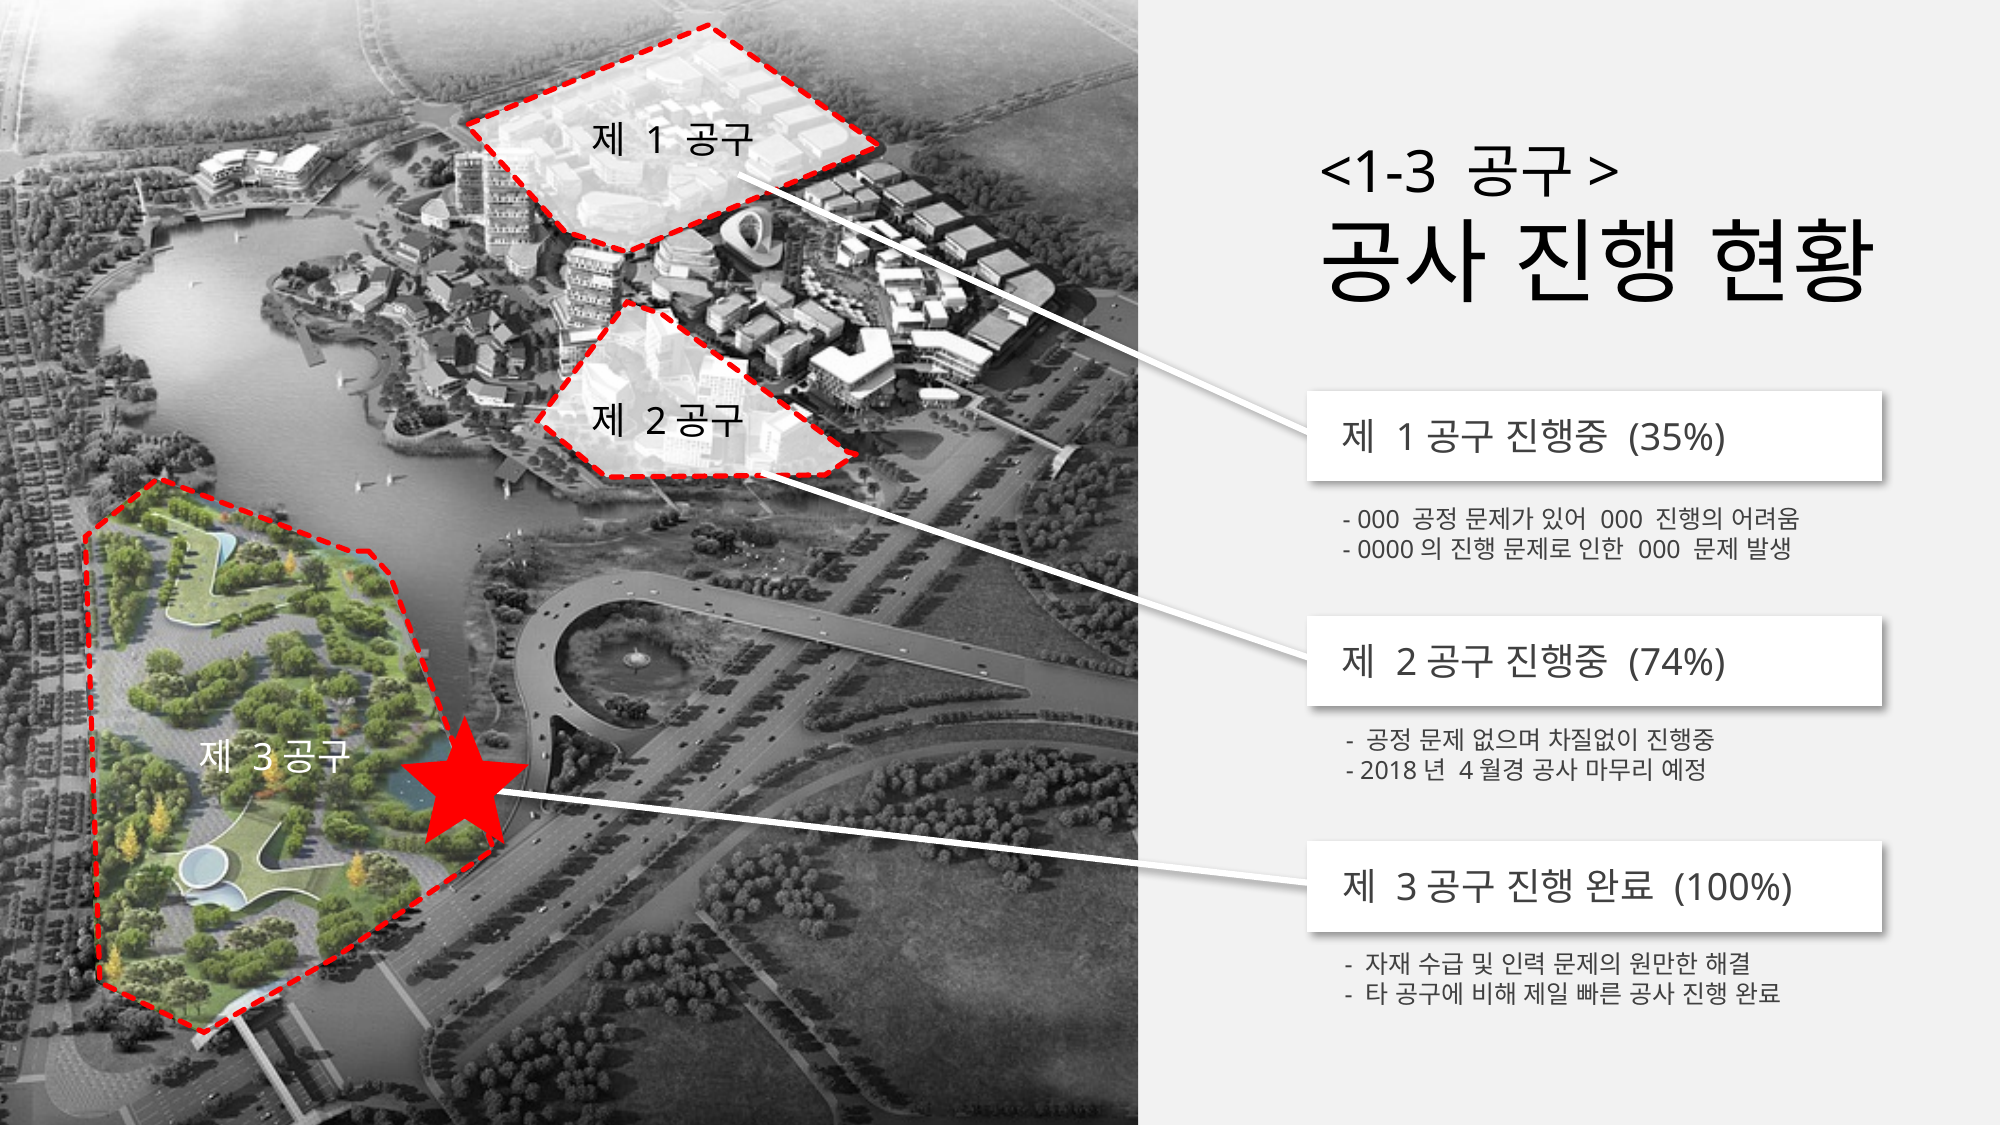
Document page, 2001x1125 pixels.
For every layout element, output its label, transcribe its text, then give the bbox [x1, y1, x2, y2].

text_box - 000 공정 문제가 있어 000 진행의 어려움 - 0000의 진행 문제로 인한 000 문제 발생 [1327, 496, 1816, 571]
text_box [81, 478, 494, 1033]
text_box [1139, 843, 1880, 930]
text_box [1139, 599, 1880, 704]
text_box [1139, 354, 1880, 479]
text_box <1-3 공구> 공사 진행 현황 [1304, 126, 1893, 322]
text_box - 공정 문제 없으며 차질없이 진행중 - 2018년 4월경 공사 마무리 예정 [1331, 717, 1732, 792]
text_box 제 3공구 진행 완료 (100%) [1327, 856, 1808, 916]
picture [0, 0, 1139, 1125]
text_box - 자재 수급 및 인력 문제의 원만한 해결 - 타 공구에 비해 제일 빠른 공사 진행 완료 [1329, 941, 1797, 1017]
text_box 제 2공구 진행중 (74%) [1327, 630, 1741, 691]
text_box 제 1공구 진행중 (35%) [1327, 405, 1741, 466]
